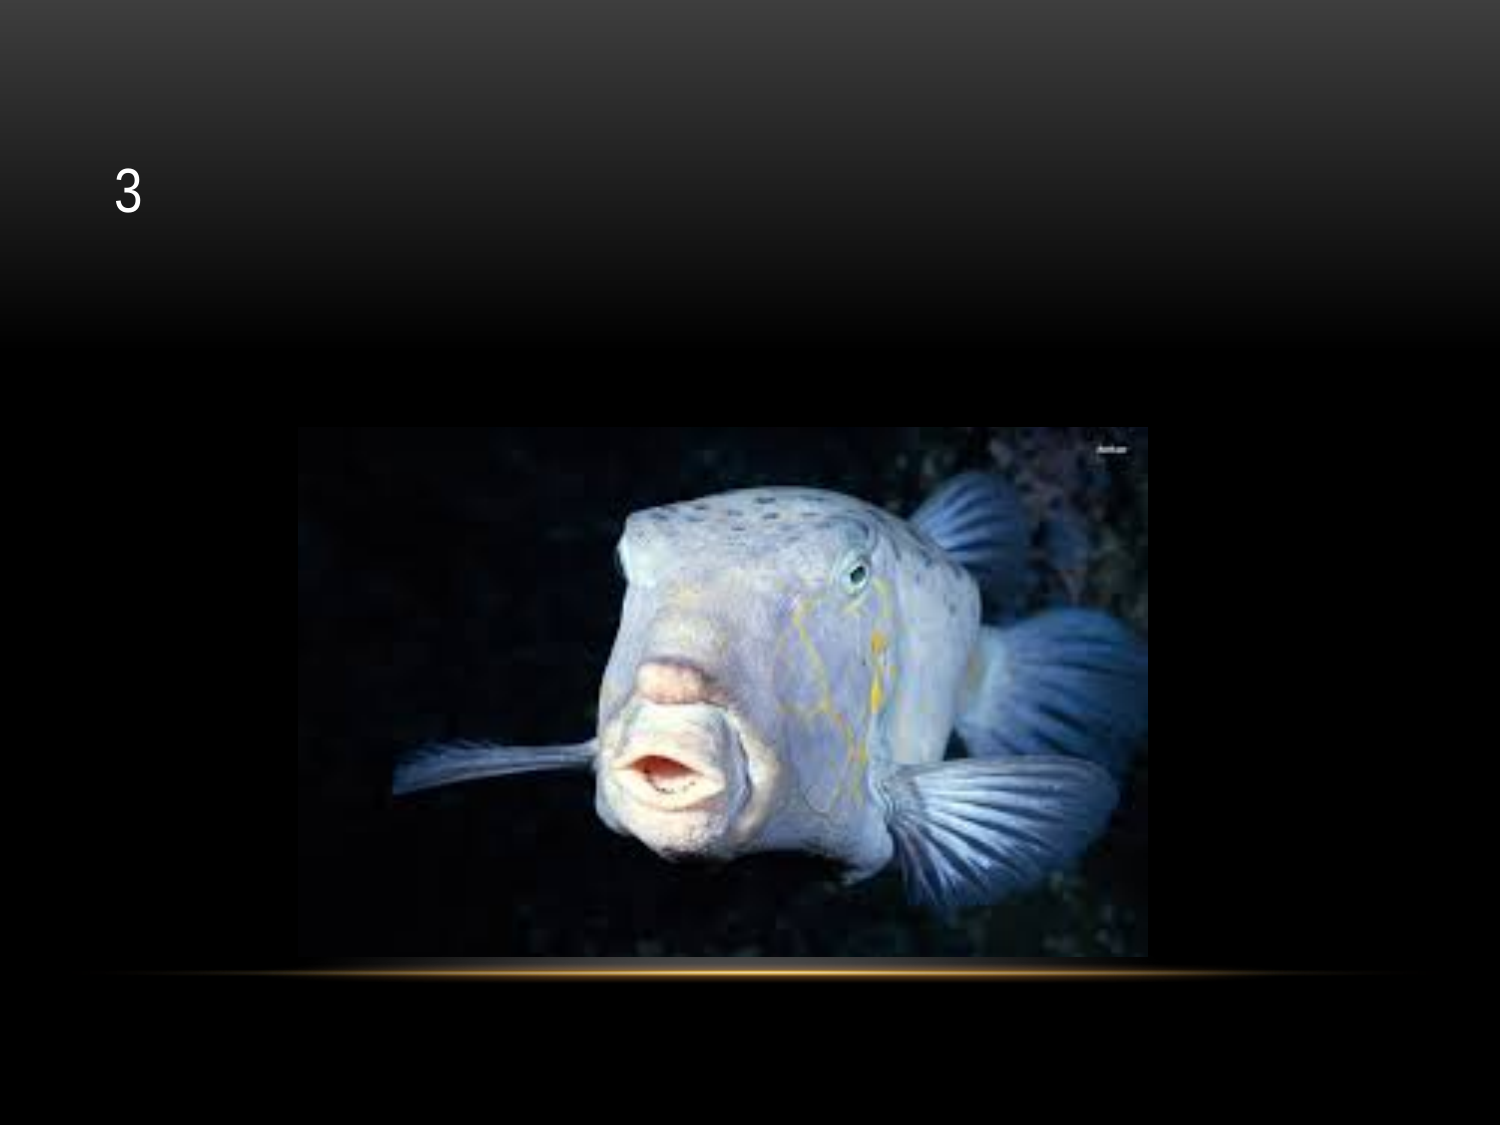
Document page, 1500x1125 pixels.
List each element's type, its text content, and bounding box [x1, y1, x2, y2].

picture [0, 0, 1500, 1125]
title 3 [99, 45, 1400, 233]
